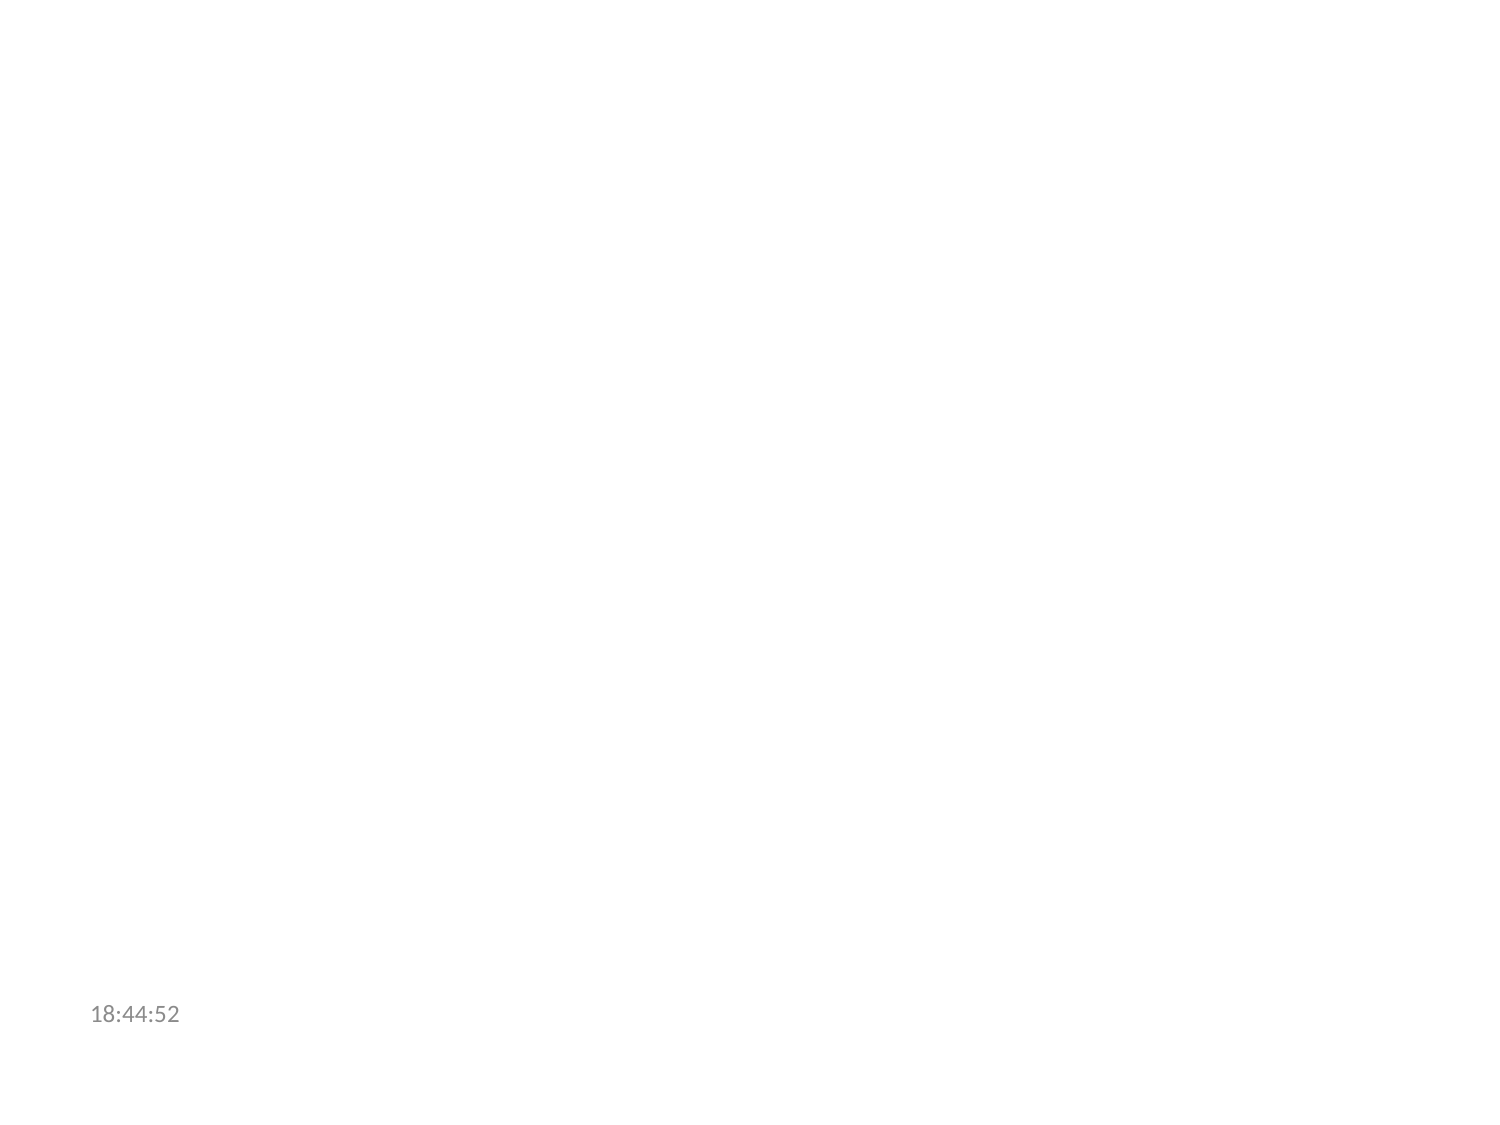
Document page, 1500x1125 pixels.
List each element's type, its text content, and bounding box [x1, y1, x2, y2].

text_box 15:35:09 [75, 982, 425, 1043]
